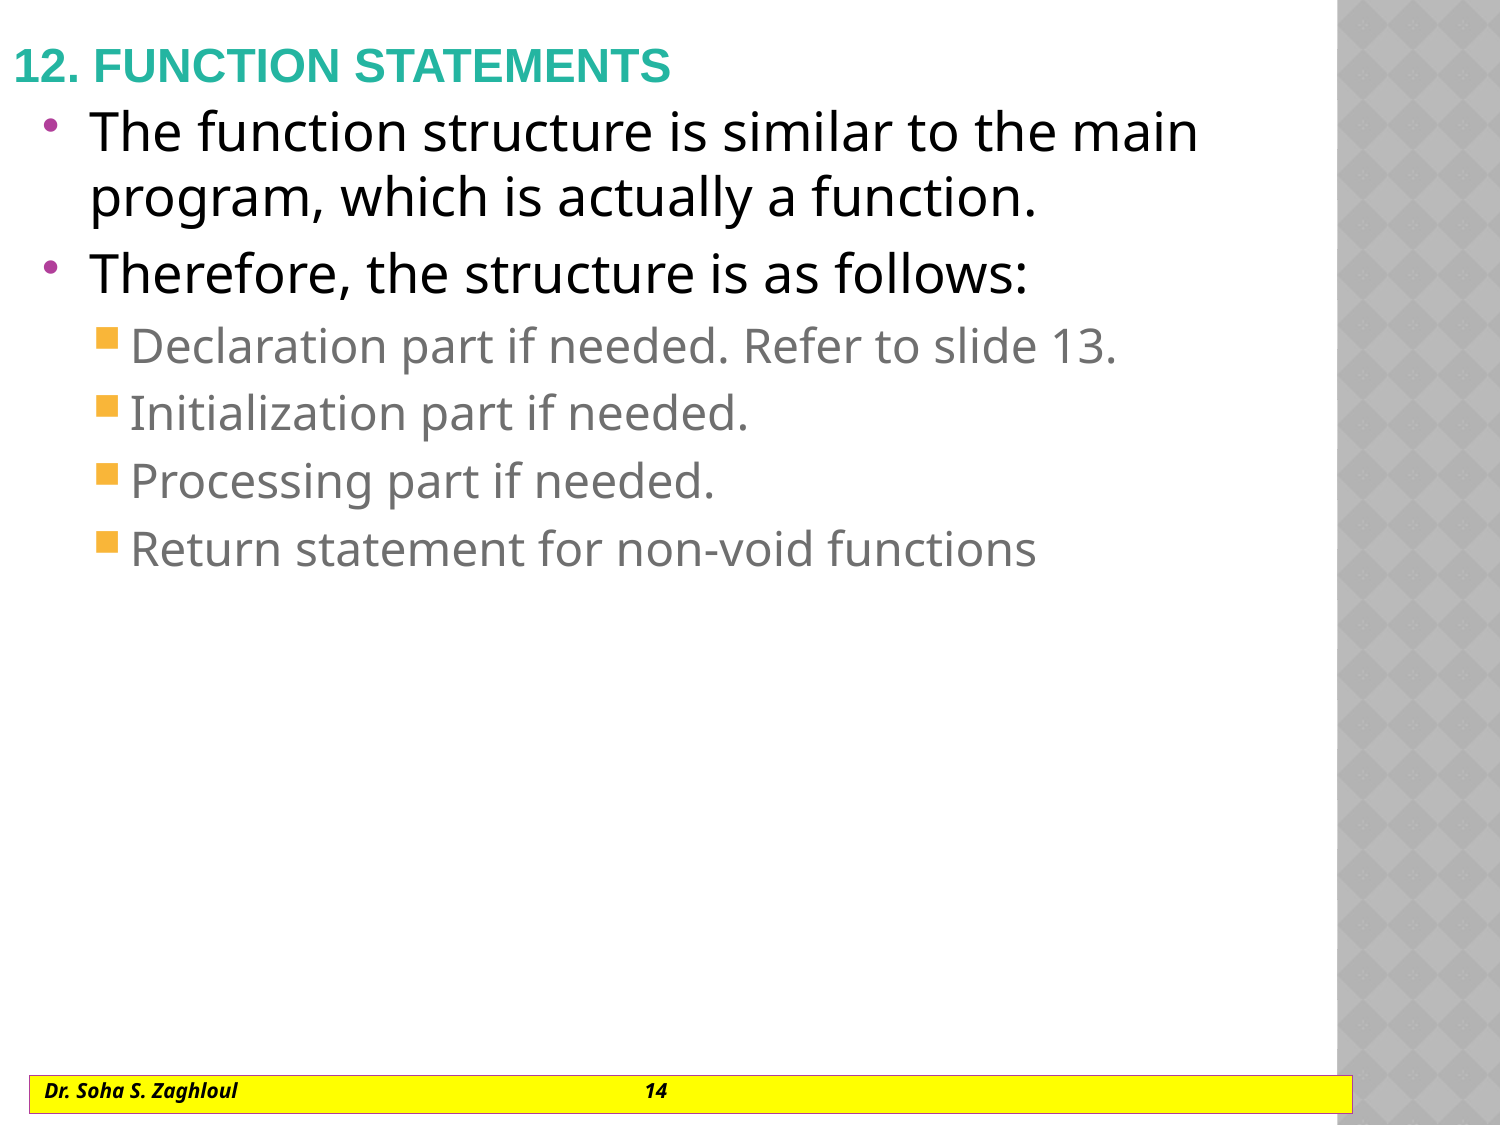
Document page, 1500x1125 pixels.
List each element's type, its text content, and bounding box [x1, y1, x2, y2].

text_box Dr. Soha S. Zaghloul 14 [29, 1075, 1353, 1114]
list The function structure is similar to the main program, which is actually a function. Therefore, the structure is as follows: Declaration part if needed. Refer to slide 13. Initialization part if needed. Processing part if needed. Return statement for non-void functions [29, 93, 1341, 1059]
title 12. Function statements [5, 19, 1341, 93]
